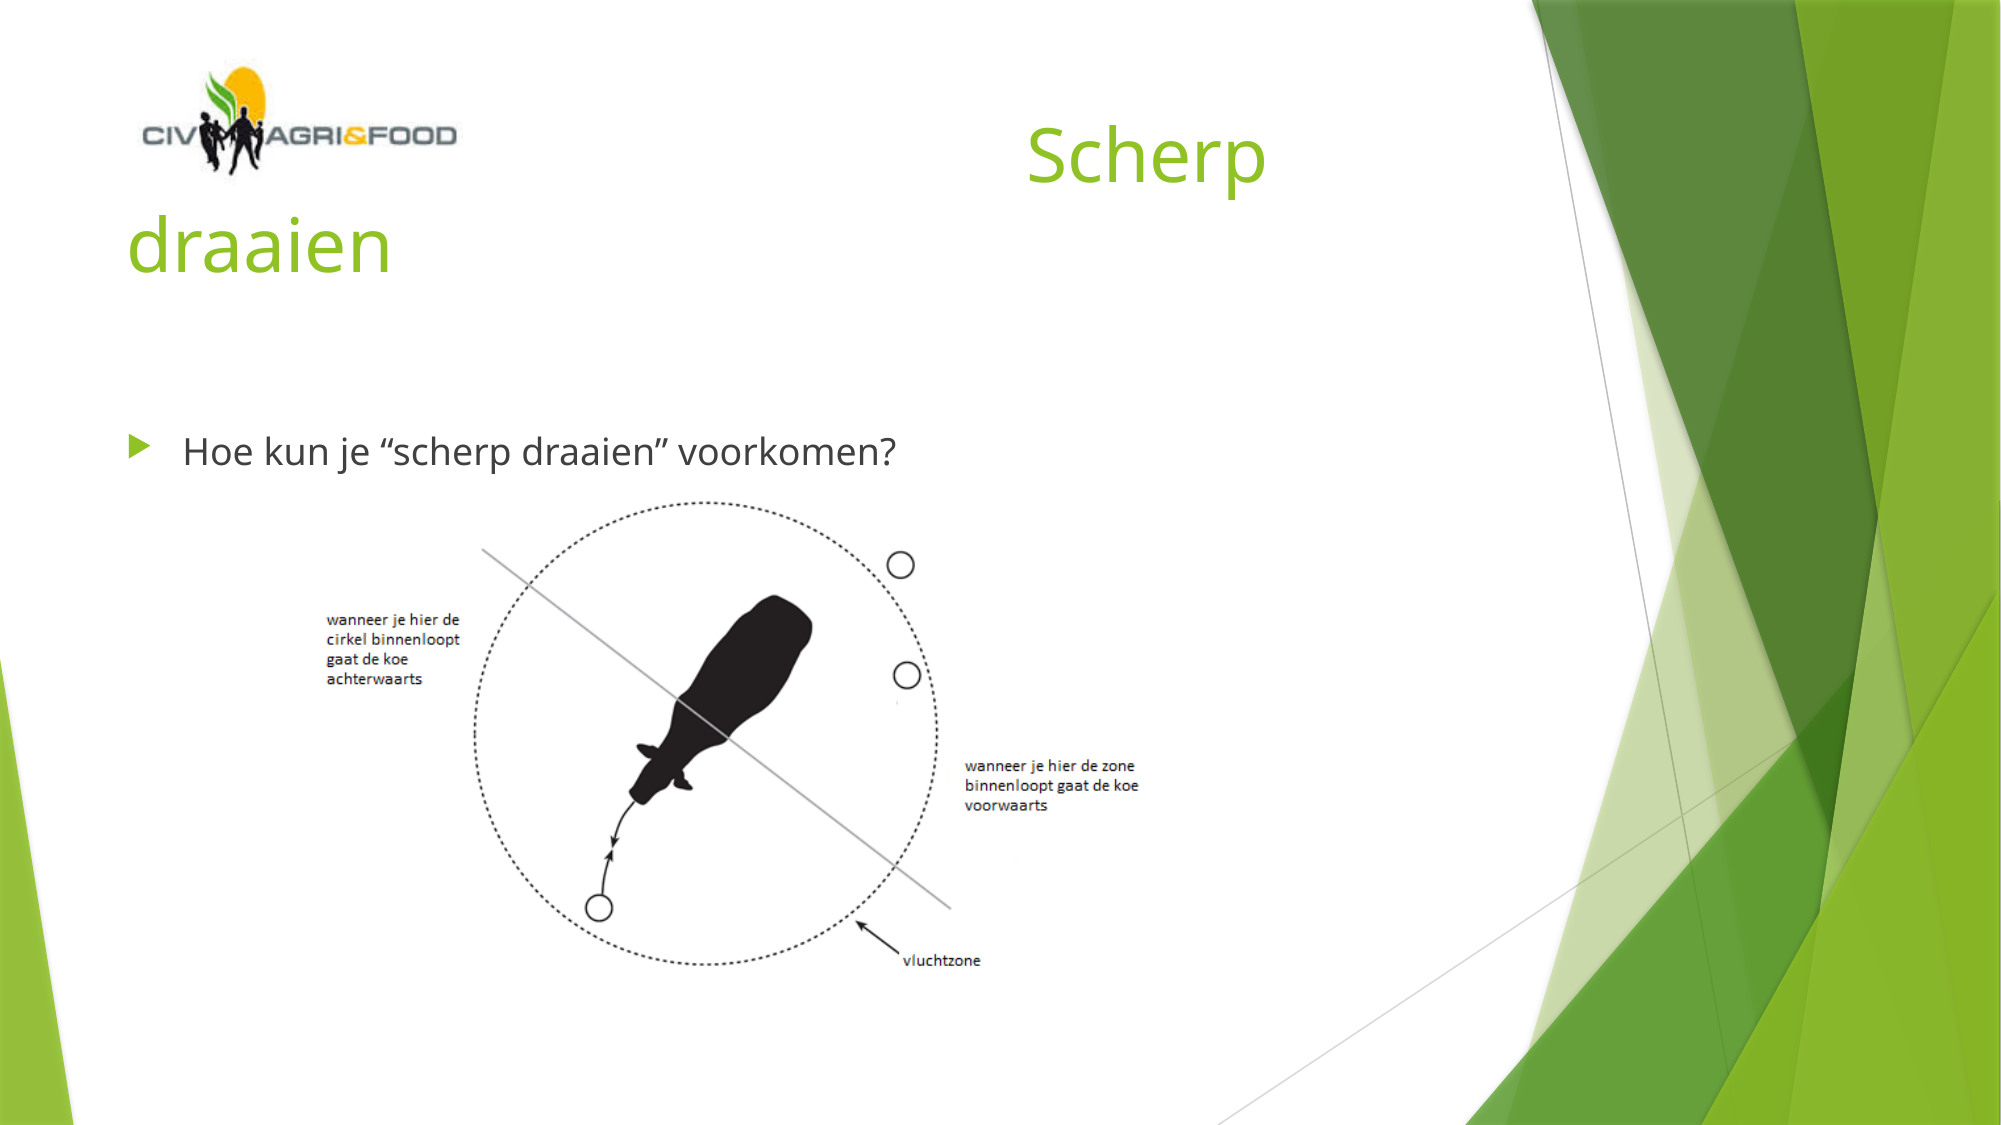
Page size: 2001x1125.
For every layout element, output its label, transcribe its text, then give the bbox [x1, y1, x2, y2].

title Scherp draaien [111, 99, 1522, 317]
list Hoe kun je “scherp draaien” voorkomen? [111, 354, 1522, 992]
picture [302, 482, 1149, 992]
picture [137, 59, 463, 99]
